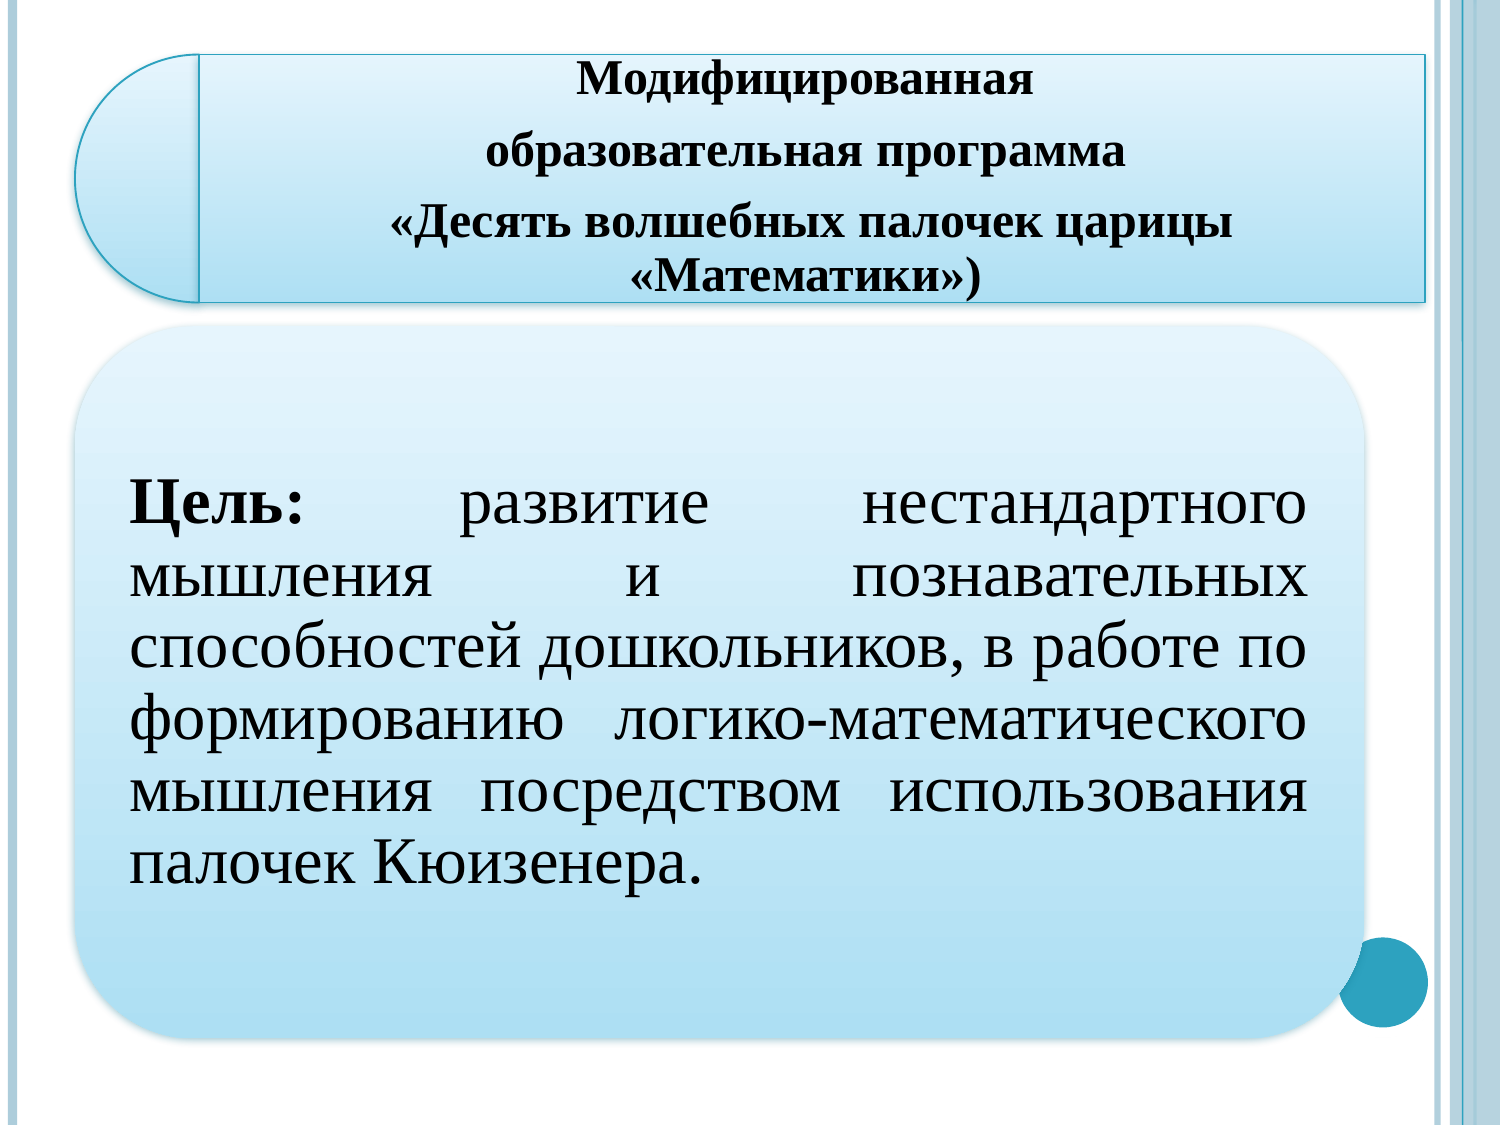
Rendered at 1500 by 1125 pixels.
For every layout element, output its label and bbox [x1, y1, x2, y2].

list [74, 302, 1365, 1063]
text_box [74, 54, 1426, 303]
